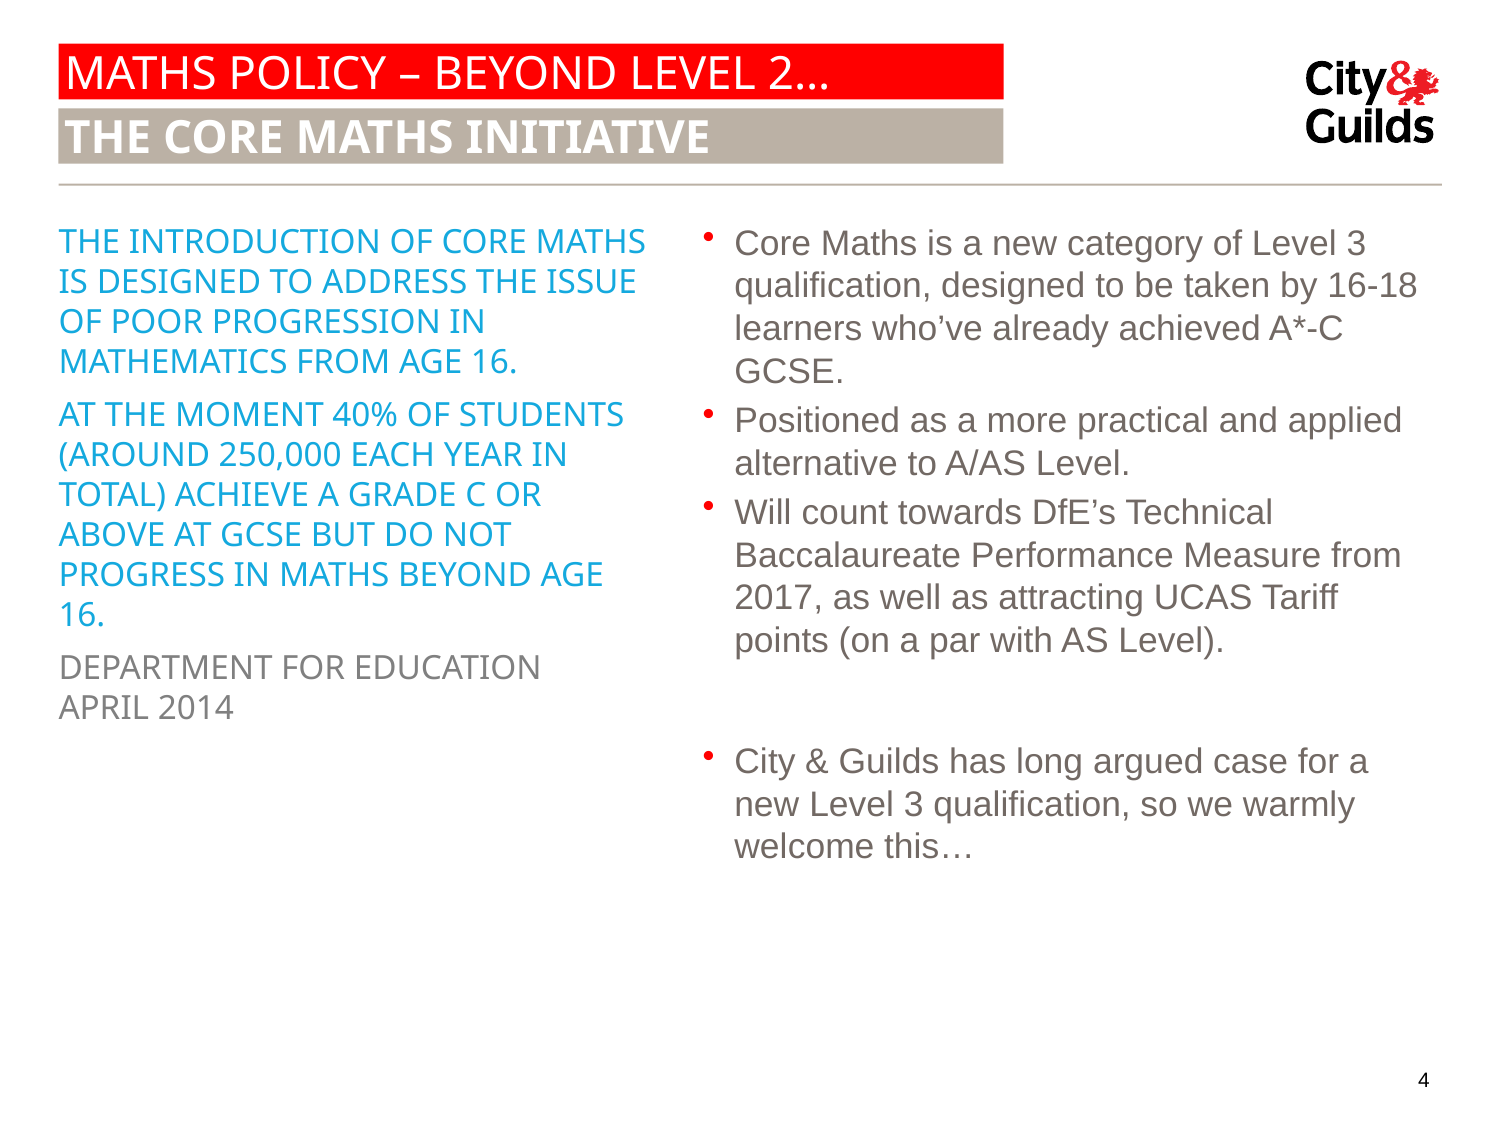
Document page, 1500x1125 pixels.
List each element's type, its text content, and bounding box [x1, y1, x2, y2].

title MATHS POLICY – BEYOND LEVEL 2… [58, 43, 1004, 100]
text_box THE CORE MATHS INITIATIVE [58, 108, 1004, 164]
list The introduction of Core Maths is designed to address the issue of poor progression in mathematics from age 16. At the moment 40% of students (around 250,000 each year in total) achieve a grade C or above at GCSE but do not progress in maths beyond age 16. Department for education april 2014 [58, 220, 659, 993]
list Core Maths is a new category of Level 3 qualification, designed to be taken by 16-18 learners who’ve already achieved A*-C GCSE. Positioned as a more practical and applied alternative to A/AS Level. Will count towards DfE’s Technical Baccalaureate Performance Measure from 2017, as well as attracting UCAS Tariff points (on a par with AS Level). City & Guilds has long argued case for a new Level 3 qualification, so we warmly welcome this… [701, 220, 1444, 993]
